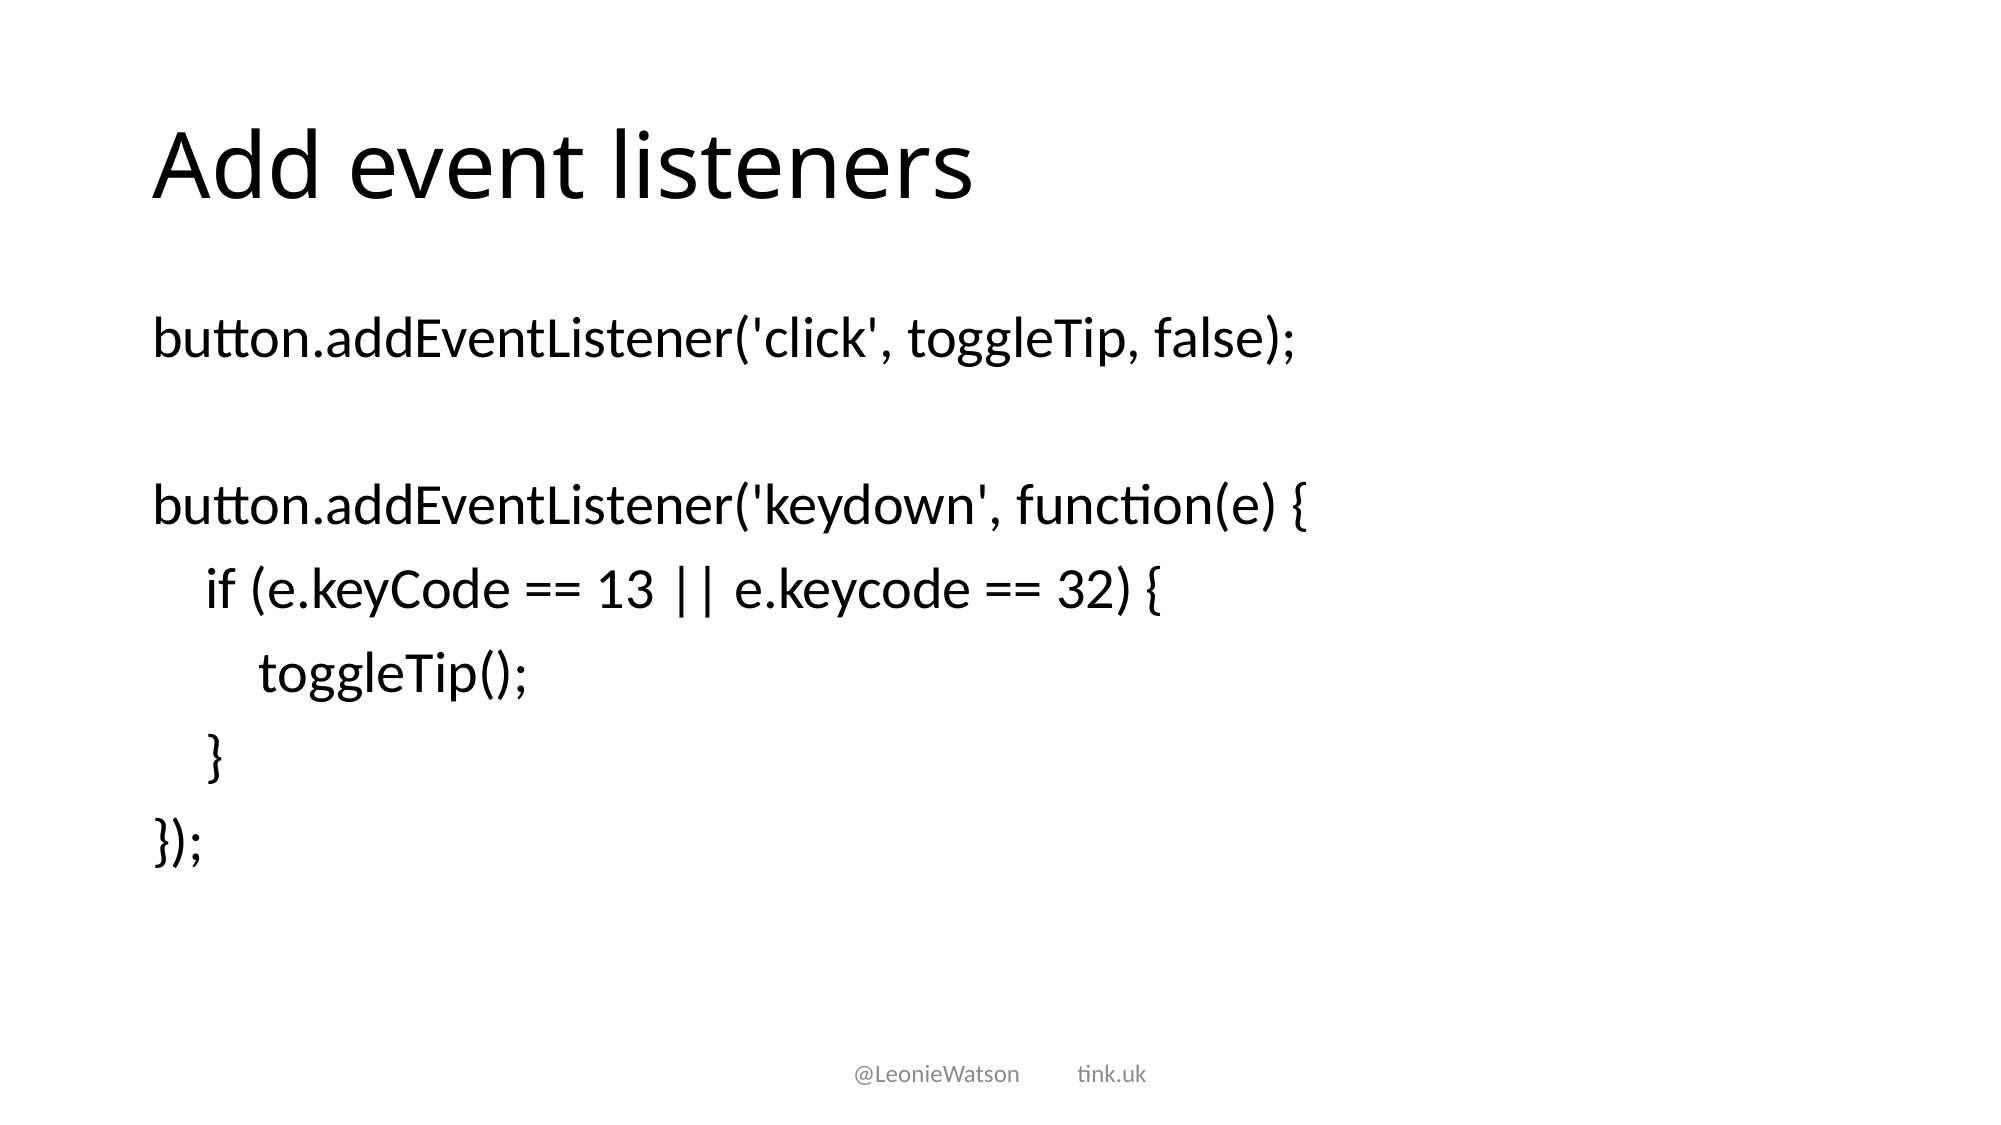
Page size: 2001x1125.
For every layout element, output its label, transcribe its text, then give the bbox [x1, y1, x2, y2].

list button.addEventListener('click', toggleTip, false); button.addEventListener('keydown', function(e) { if (e.keyCode == 13 || e.keycode == 32) { toggleTip(); } }); [137, 299, 1863, 1014]
footer @LeonieWatson tink.uk [662, 1042, 1338, 1103]
title Add event listeners [137, 59, 1863, 278]
